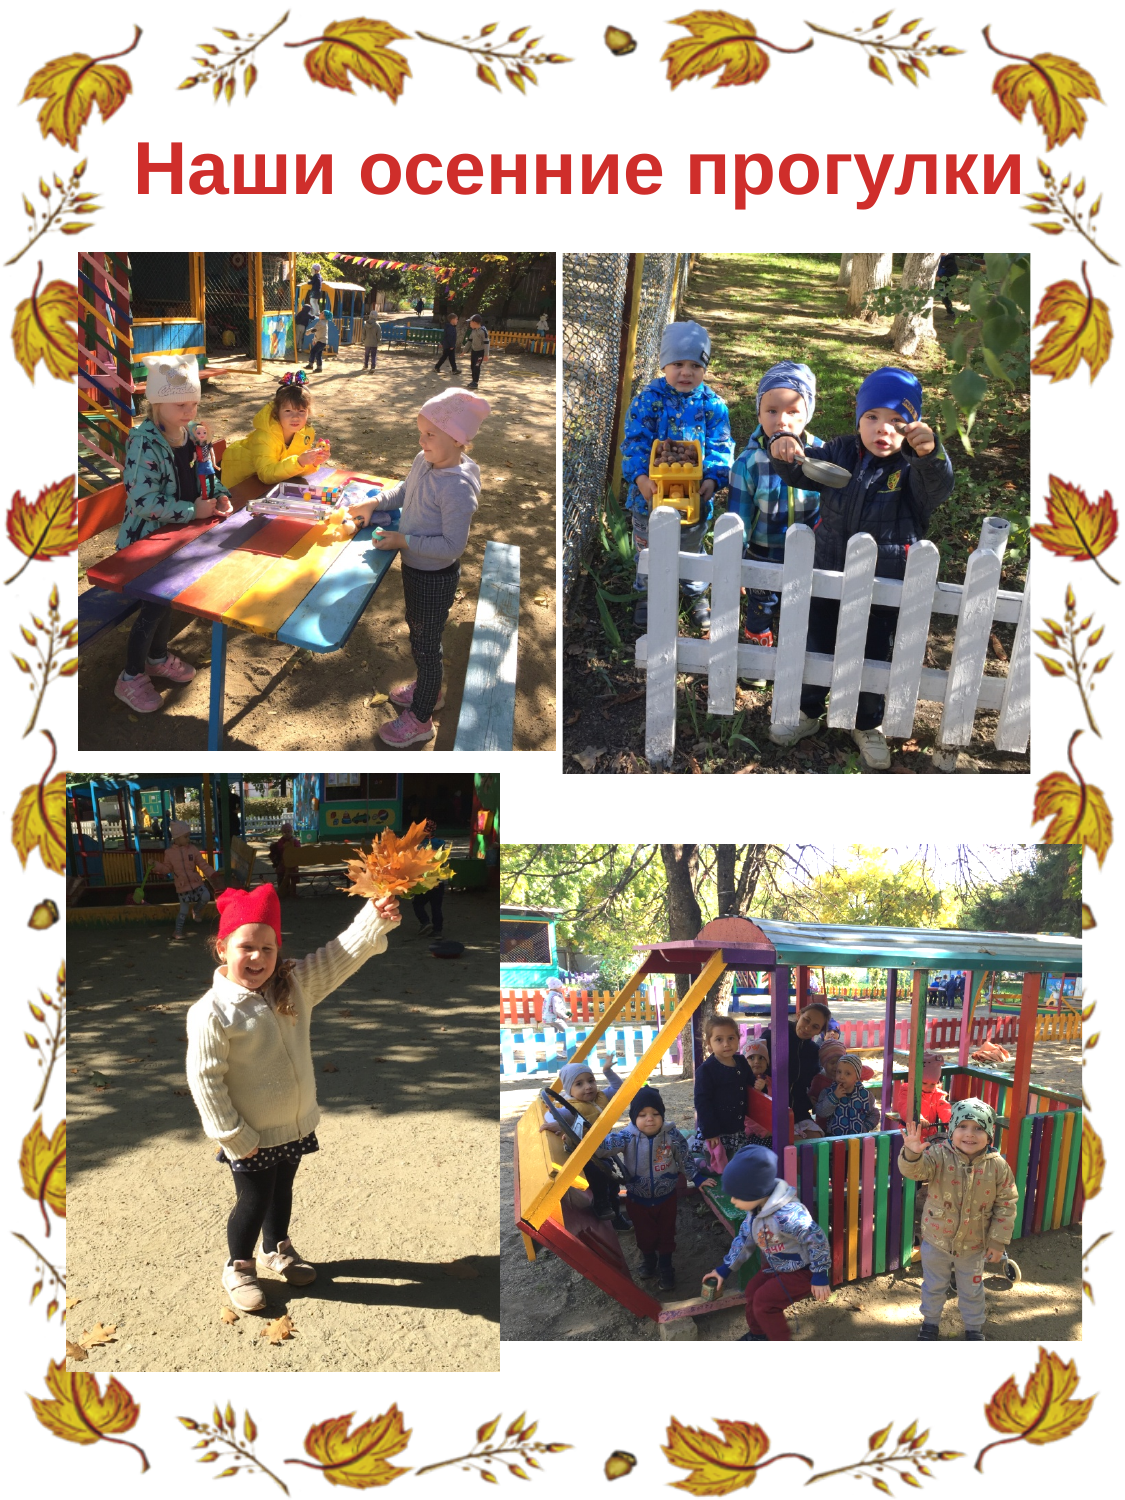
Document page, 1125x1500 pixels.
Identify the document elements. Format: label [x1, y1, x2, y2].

text_box [0, 0, 1125, 1500]
